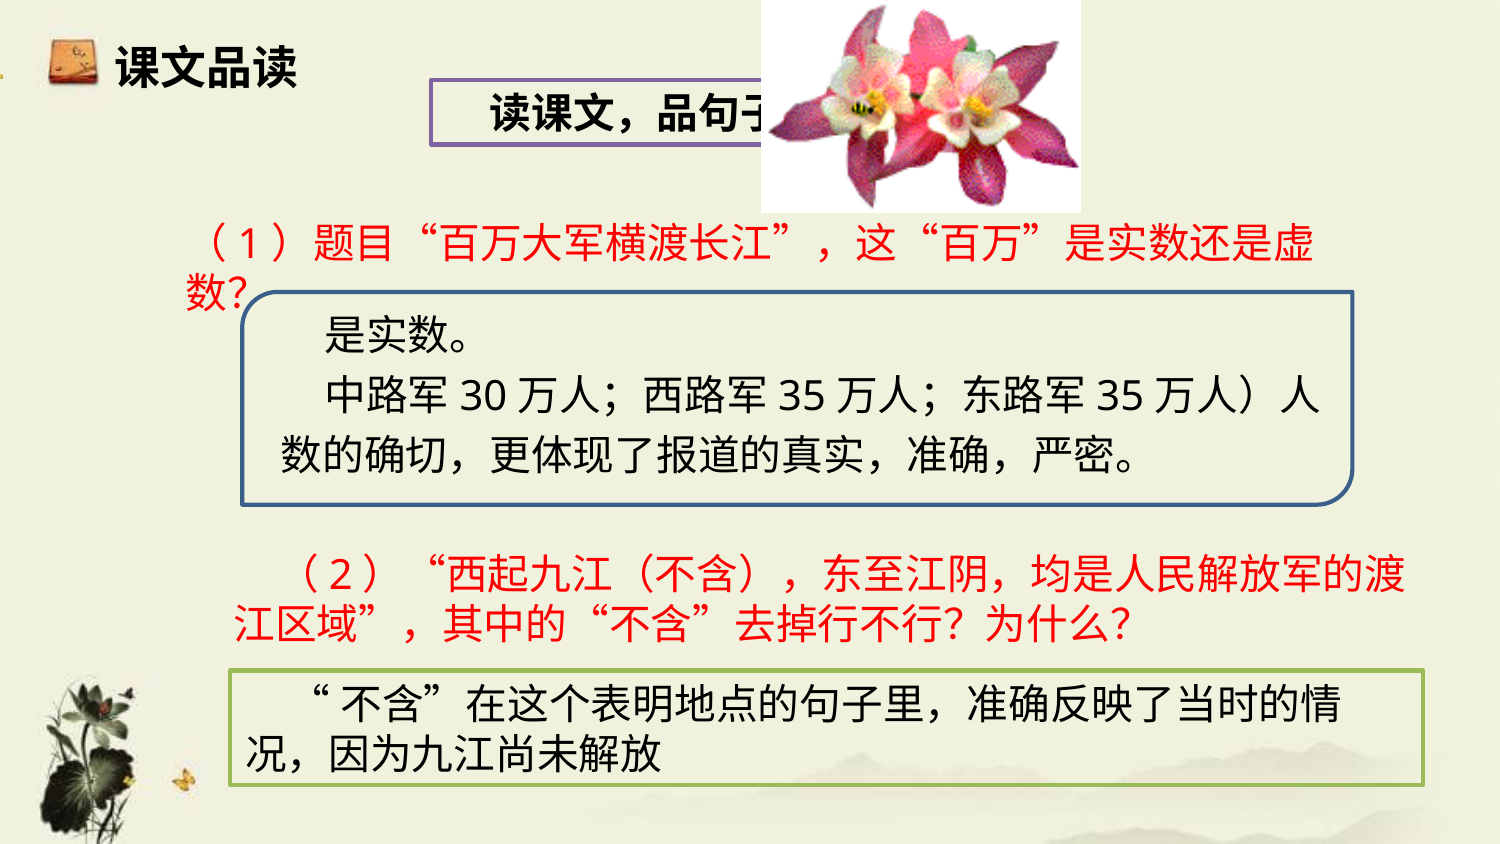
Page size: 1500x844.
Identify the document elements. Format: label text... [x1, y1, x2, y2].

text_box “不含”在这个表明地点的句子里，准确反映了当时的情况，因为九江尚未解放 [228, 668, 1425, 787]
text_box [430, 0, 1081, 213]
text_box （1）题目“百万大军横渡长江”，这“百万”是实数还是虚数？ [171, 209, 1365, 325]
text_box 课文品读 [100, 31, 313, 127]
text_box （2）“西起九江（不含），东至江阴，均是人民解放军的渡江区域”，其中的“不含”去掉行不行？为什么？ [218, 540, 1424, 656]
picture [0, 0, 1500, 844]
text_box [241, 290, 1353, 505]
